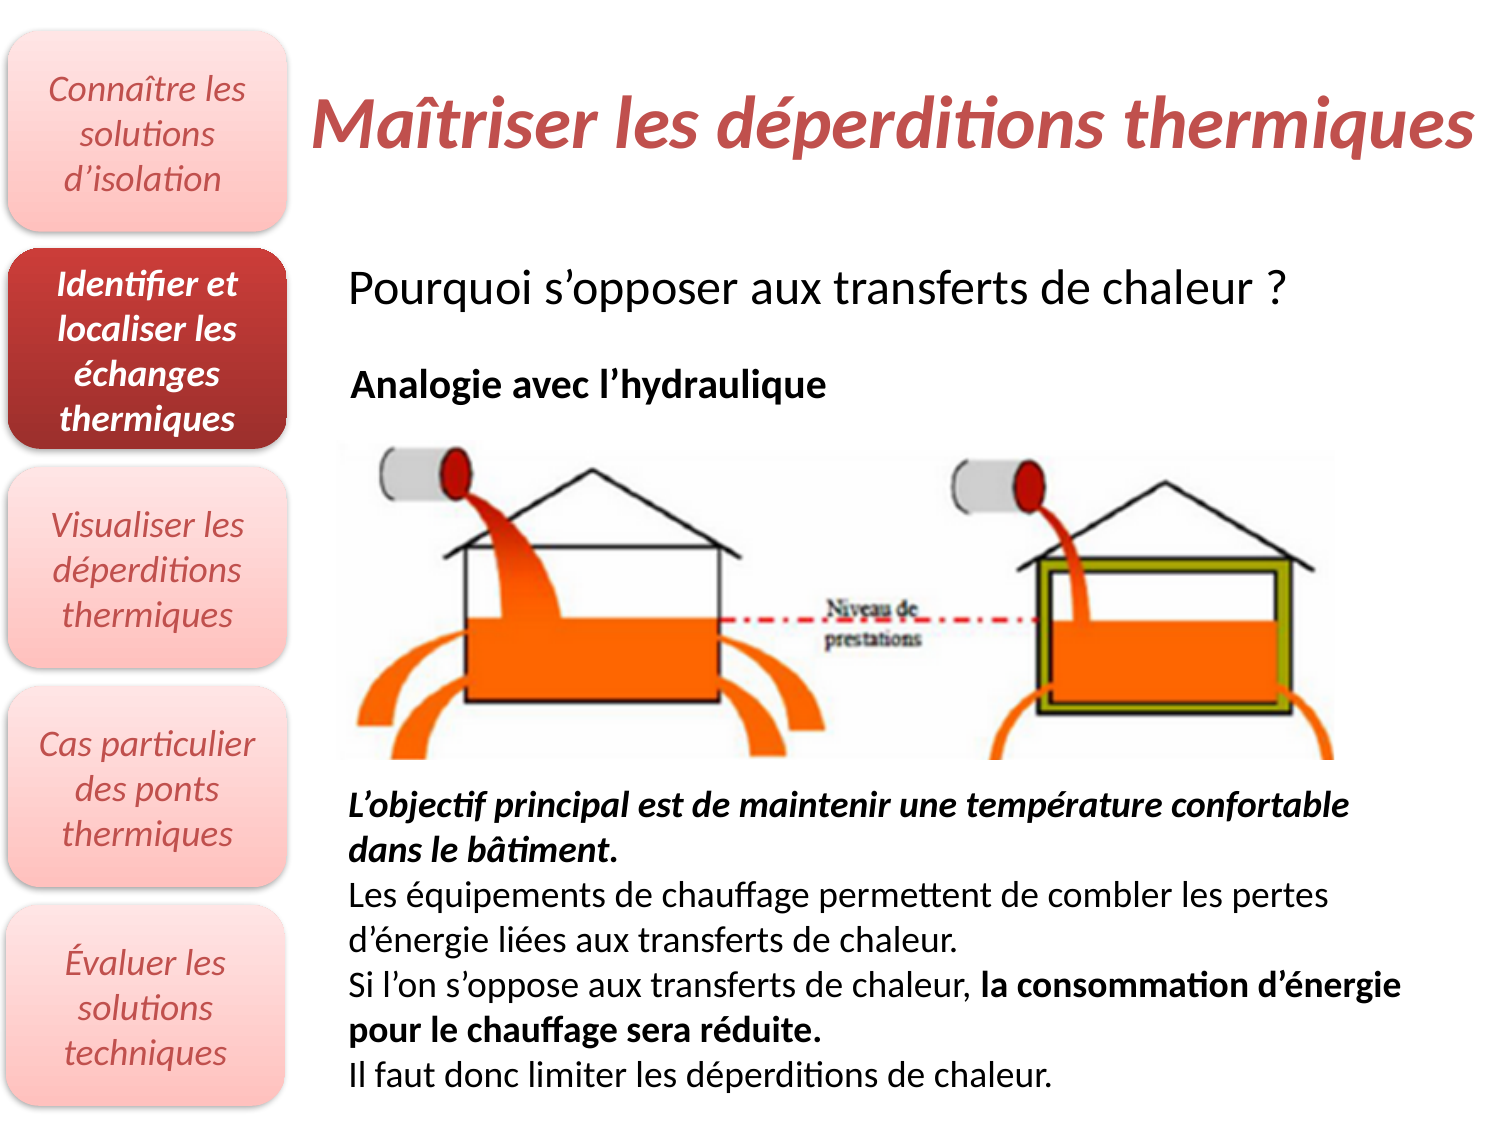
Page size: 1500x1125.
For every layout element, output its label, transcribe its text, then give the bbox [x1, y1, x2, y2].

text_box L’objectif principal est de maintenir une température confortable dans le bâtiment. Les équipements de chauffage permettent de combler les pertes d’énergie liées aux transferts de chaleur. Si l’on s’oppose aux transferts de chaleur, la consommation d’énergie pour le chauffage sera réduite. Il faut donc limiter les déperditions de chaleur. [333, 772, 1424, 1103]
text_box Évaluer les solutions techniques [4, 904, 286, 1107]
text_box Pourquoi s’opposer aux transferts de chaleur ? [333, 248, 1362, 321]
text_box Connaître les solutions d’isolation [6, 30, 288, 233]
text_box Analogie avec l’hydraulique [335, 349, 843, 415]
text_box Visualiser les déperditions thermiques [6, 466, 288, 669]
text_box Identifier et localiser les échanges thermiques [7, 248, 287, 449]
picture [336, 440, 1335, 760]
text_box Maîtriser les déperditions thermiques [286, 66, 1500, 172]
text_box Cas particulier des ponts thermiques [6, 685, 288, 888]
